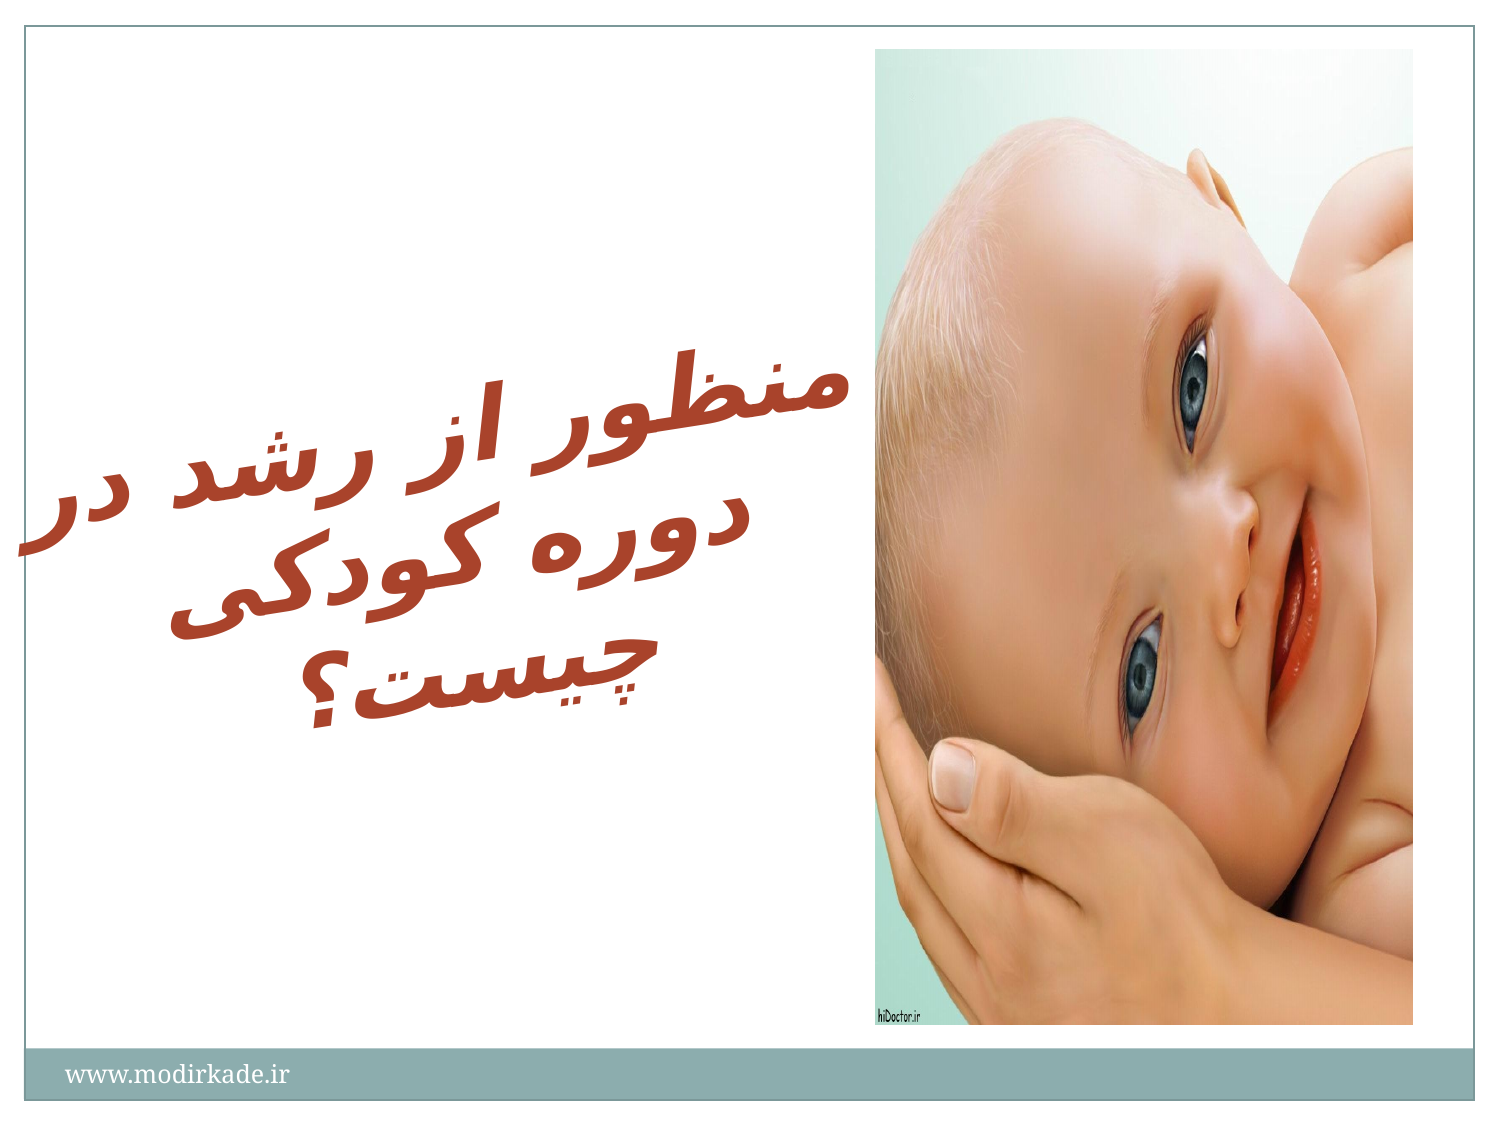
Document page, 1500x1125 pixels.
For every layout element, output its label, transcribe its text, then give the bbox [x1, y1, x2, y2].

text_box منظور از رشد در دوره کودکی چیست؟ [0, 290, 867, 803]
picture [874, 49, 1413, 1026]
footer www.modirkade.ir [50, 1051, 638, 1112]
